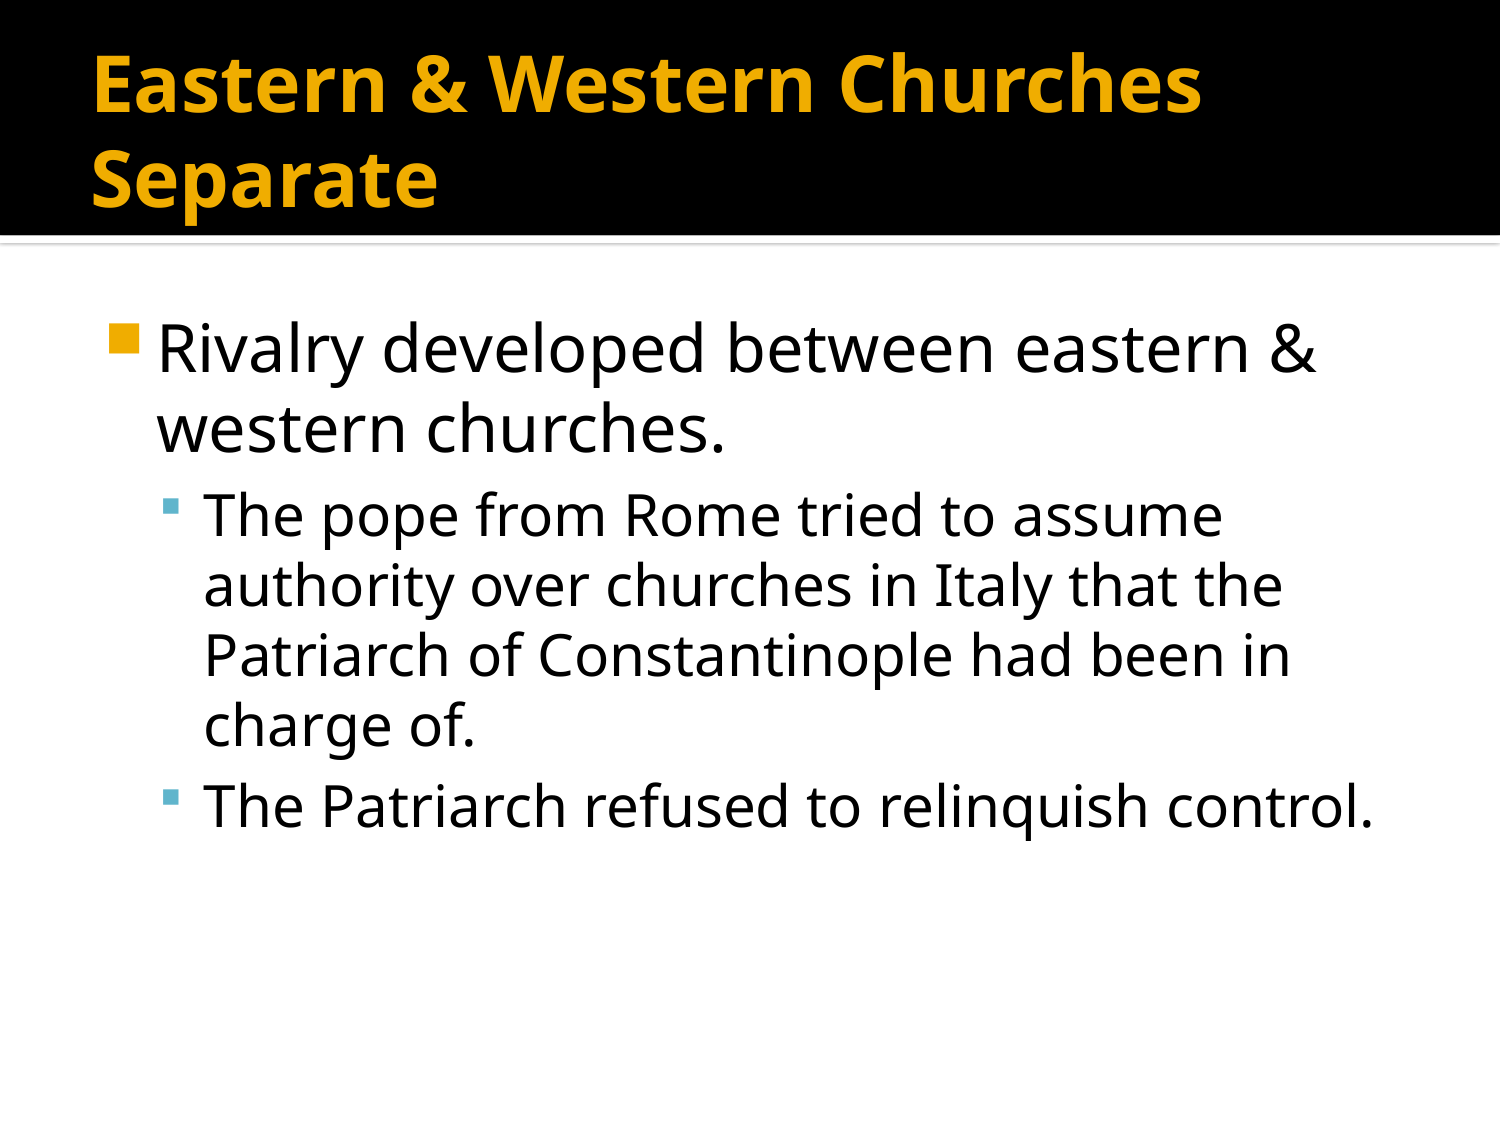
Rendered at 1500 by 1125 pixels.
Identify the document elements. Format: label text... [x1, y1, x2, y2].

title Eastern & Western Churches Separate [75, 25, 1425, 231]
list Rivalry developed between eastern & western churches. The pope from Rome tried to assume authority over churches in Italy that the Patriarch of Constantinople had been in charge of. The Patriarch refused to relinquish control. [75, 291, 1425, 1050]
